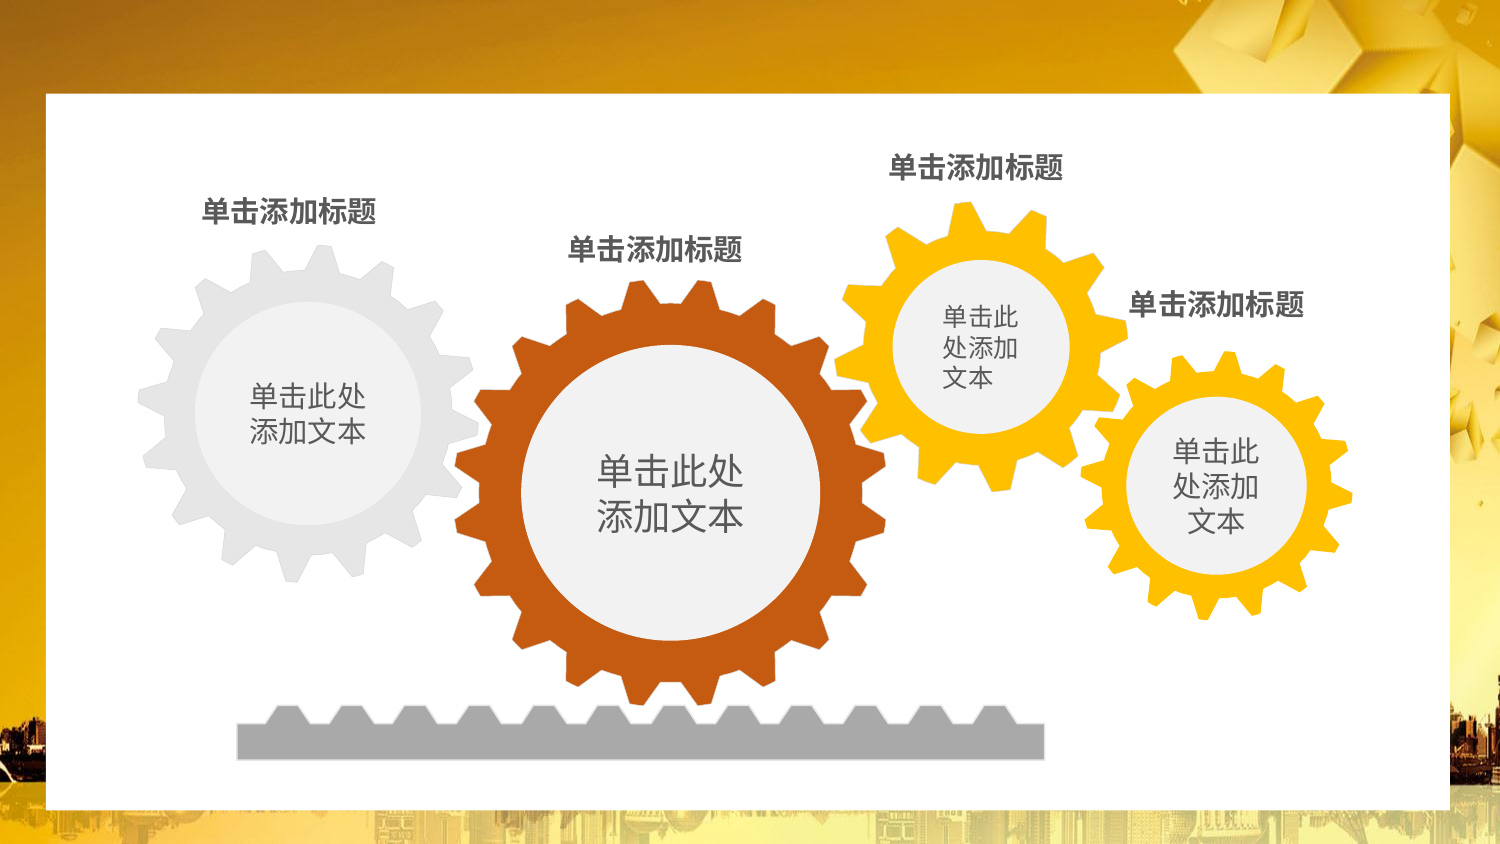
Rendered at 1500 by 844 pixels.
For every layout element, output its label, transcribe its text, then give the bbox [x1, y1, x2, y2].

text_box 单击添加标题 [147, 185, 432, 236]
text_box [236, 705, 1045, 761]
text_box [137, 245, 479, 583]
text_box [834, 201, 1128, 492]
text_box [454, 280, 886, 706]
text_box 单击添加标题 [1128, 278, 1341, 329]
picture [0, 0, 1500, 844]
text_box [1080, 351, 1353, 621]
text_box 单击添加标题 [513, 223, 798, 274]
text_box 单击添加标题 [834, 141, 1118, 192]
